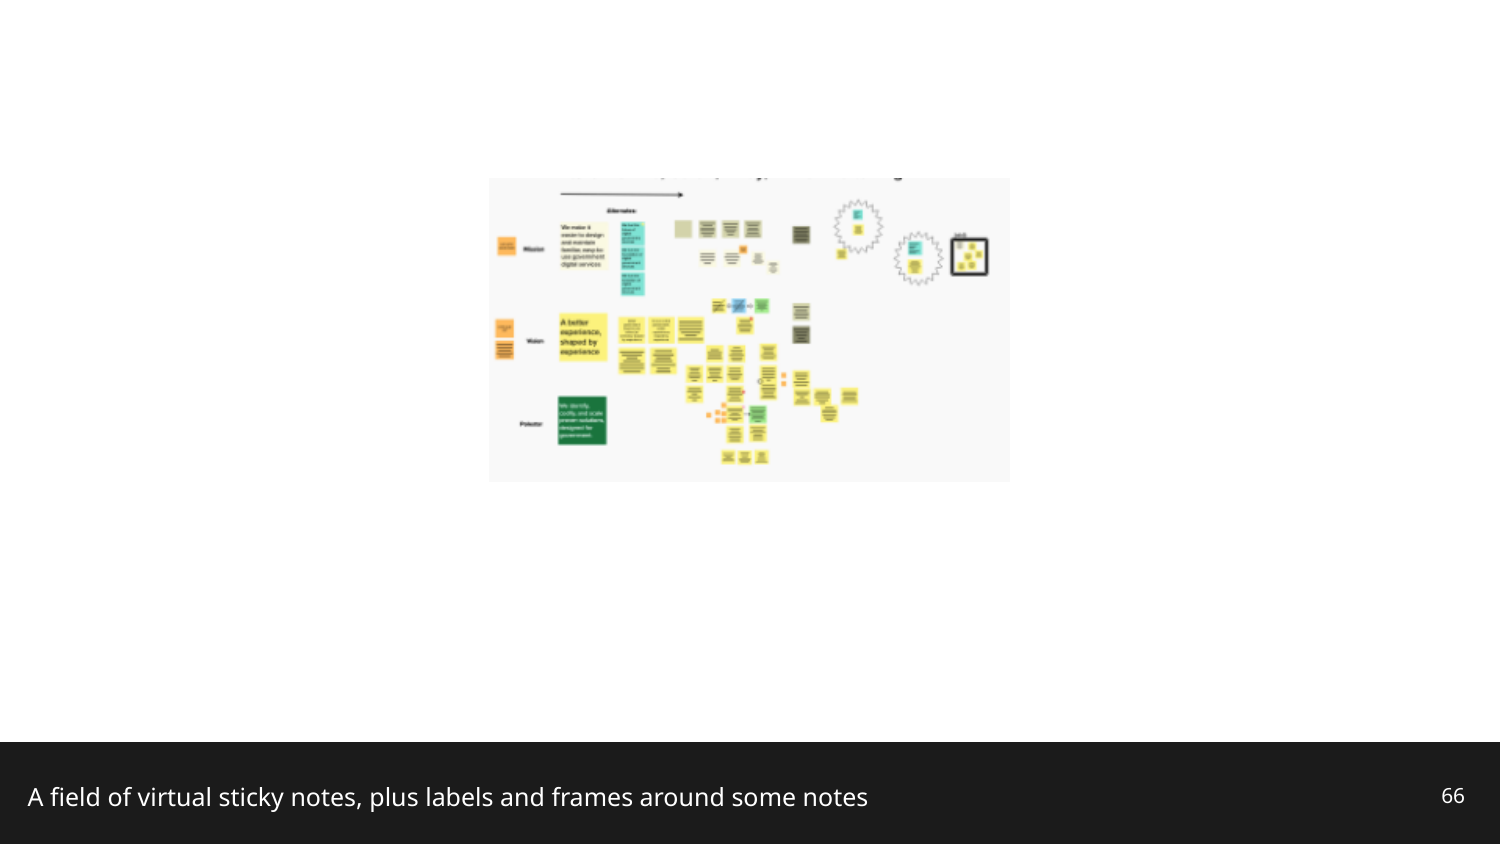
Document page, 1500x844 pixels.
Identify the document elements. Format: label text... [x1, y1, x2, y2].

text_box [0, 0, 1500, 742]
picture [488, 178, 1010, 482]
slide_number 66 [1389, 764, 1480, 830]
title A field of virtual sticky notes, plus labels and frames around some notes [12, 766, 1355, 844]
